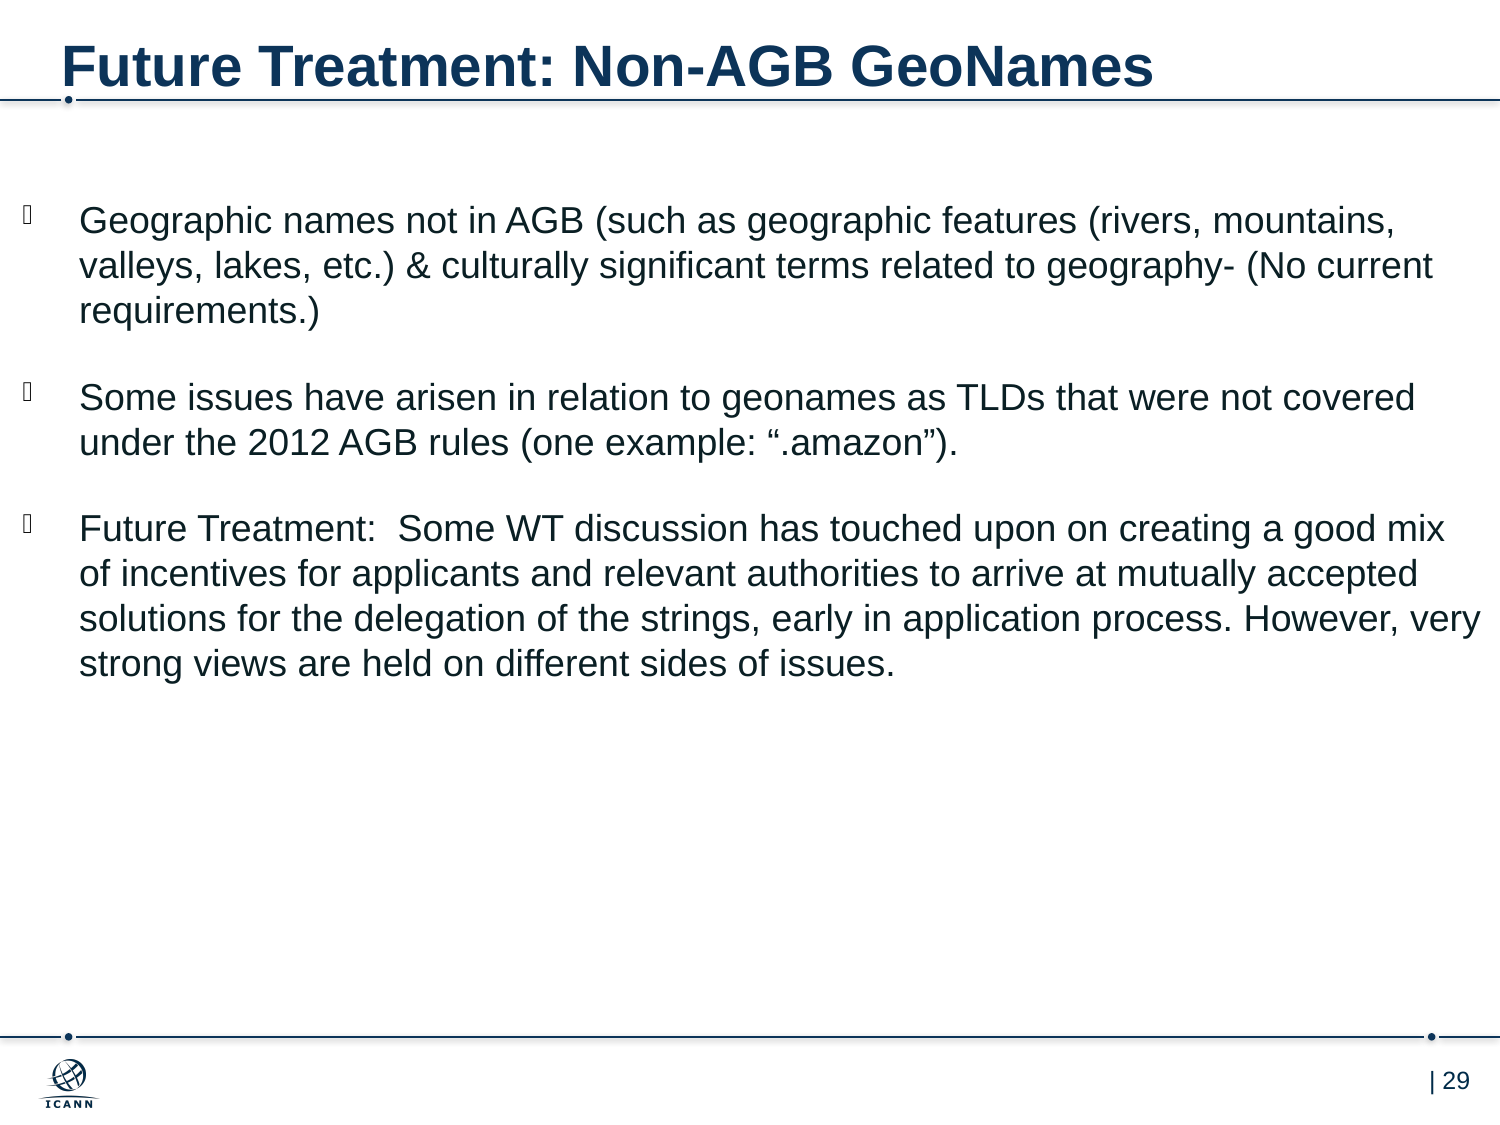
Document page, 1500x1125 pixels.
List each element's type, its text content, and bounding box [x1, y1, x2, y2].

picture [38, 1059, 100, 1108]
list Geographic names not in AGB (such as geographic features (rivers, mountains, valleys, lakes, etc.) & culturally significant terms related to geography- (No current requirements.) Some issues have arisen in relation to geonames as TLDs that were not covered under the 2012 AGB rules (one example: “.amazon”). Future Treatment: Some WT discussion has touched upon on creating a good mix of incentives for applicants and relevant authorities to arrive at mutually accepted solutions for the delegation of the strings, early in application process. However, very strong views are held on different sides of issues. [22, 109, 1483, 958]
title Future Treatment: Non-AGB GeoNames [61, 20, 1376, 95]
